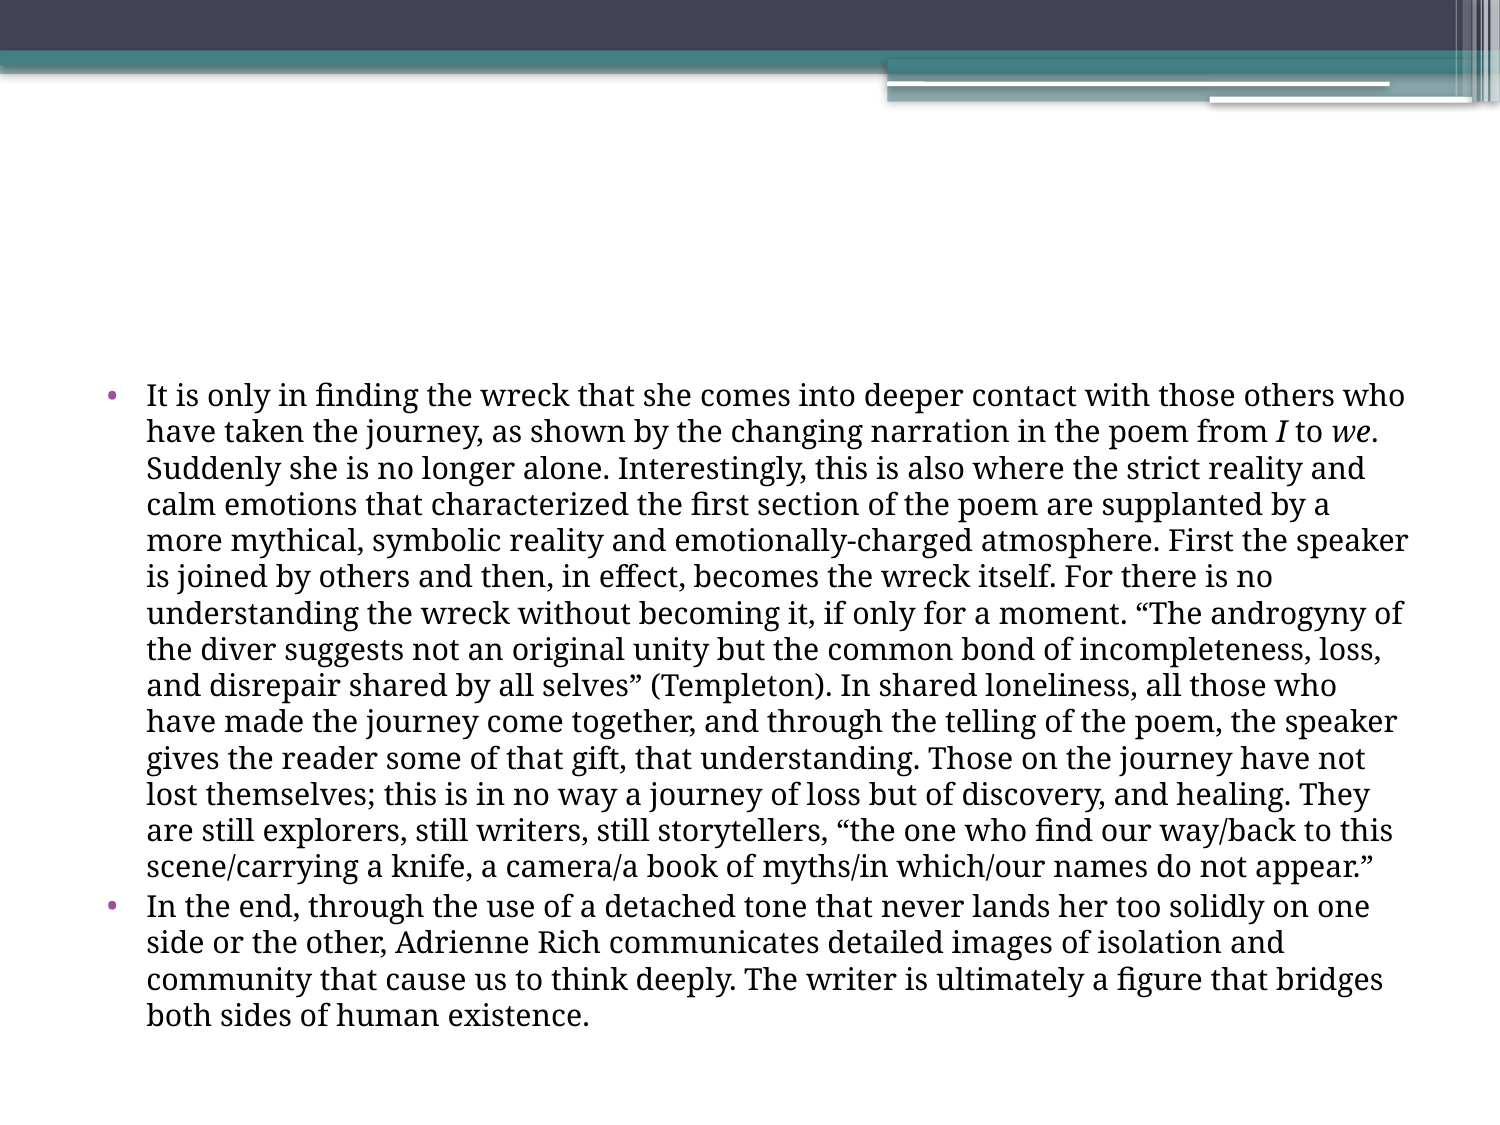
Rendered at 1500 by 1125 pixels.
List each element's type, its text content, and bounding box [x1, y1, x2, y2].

list It is only in finding the wreck that she comes into deeper contact with those others who have taken the journey, as shown by the changing narration in the poem from I to we. Suddenly she is no longer alone. Interestingly, this is also where the strict reality and calm emotions that characterized the first section of the poem are supplanted by a more mythical, symbolic reality and emotionally-charged atmosphere. First the speaker is joined by others and then, in effect, becomes the wreck itself. For there is no understanding the wreck without becoming it, if only for a moment. “The androgyny of the diver suggests not an original unity but the common bond of incompleteness, loss, and disrepair shared by all selves” (Templeton). In shared loneliness, all those who have made the journey come together, and through the telling of the poem, the speaker gives the reader some of that gift, that understanding. Those on the journey have not lost themselves; this is in no way a journey of loss but of discovery, and healing. They are still explorers, still writers, still storytellers, “the one who find our way/back to this scene/carrying a knife, a camera/a book of myths/in which/our names do not appear.” In the end, through the use of a detached tone that never lands her too solidly on one side or the other, Adrienne Rich communicates detailed images of isolation and community that cause us to think deeply. The writer is ultimately a figure that bridges both sides of human existence. [75, 368, 1425, 1079]
